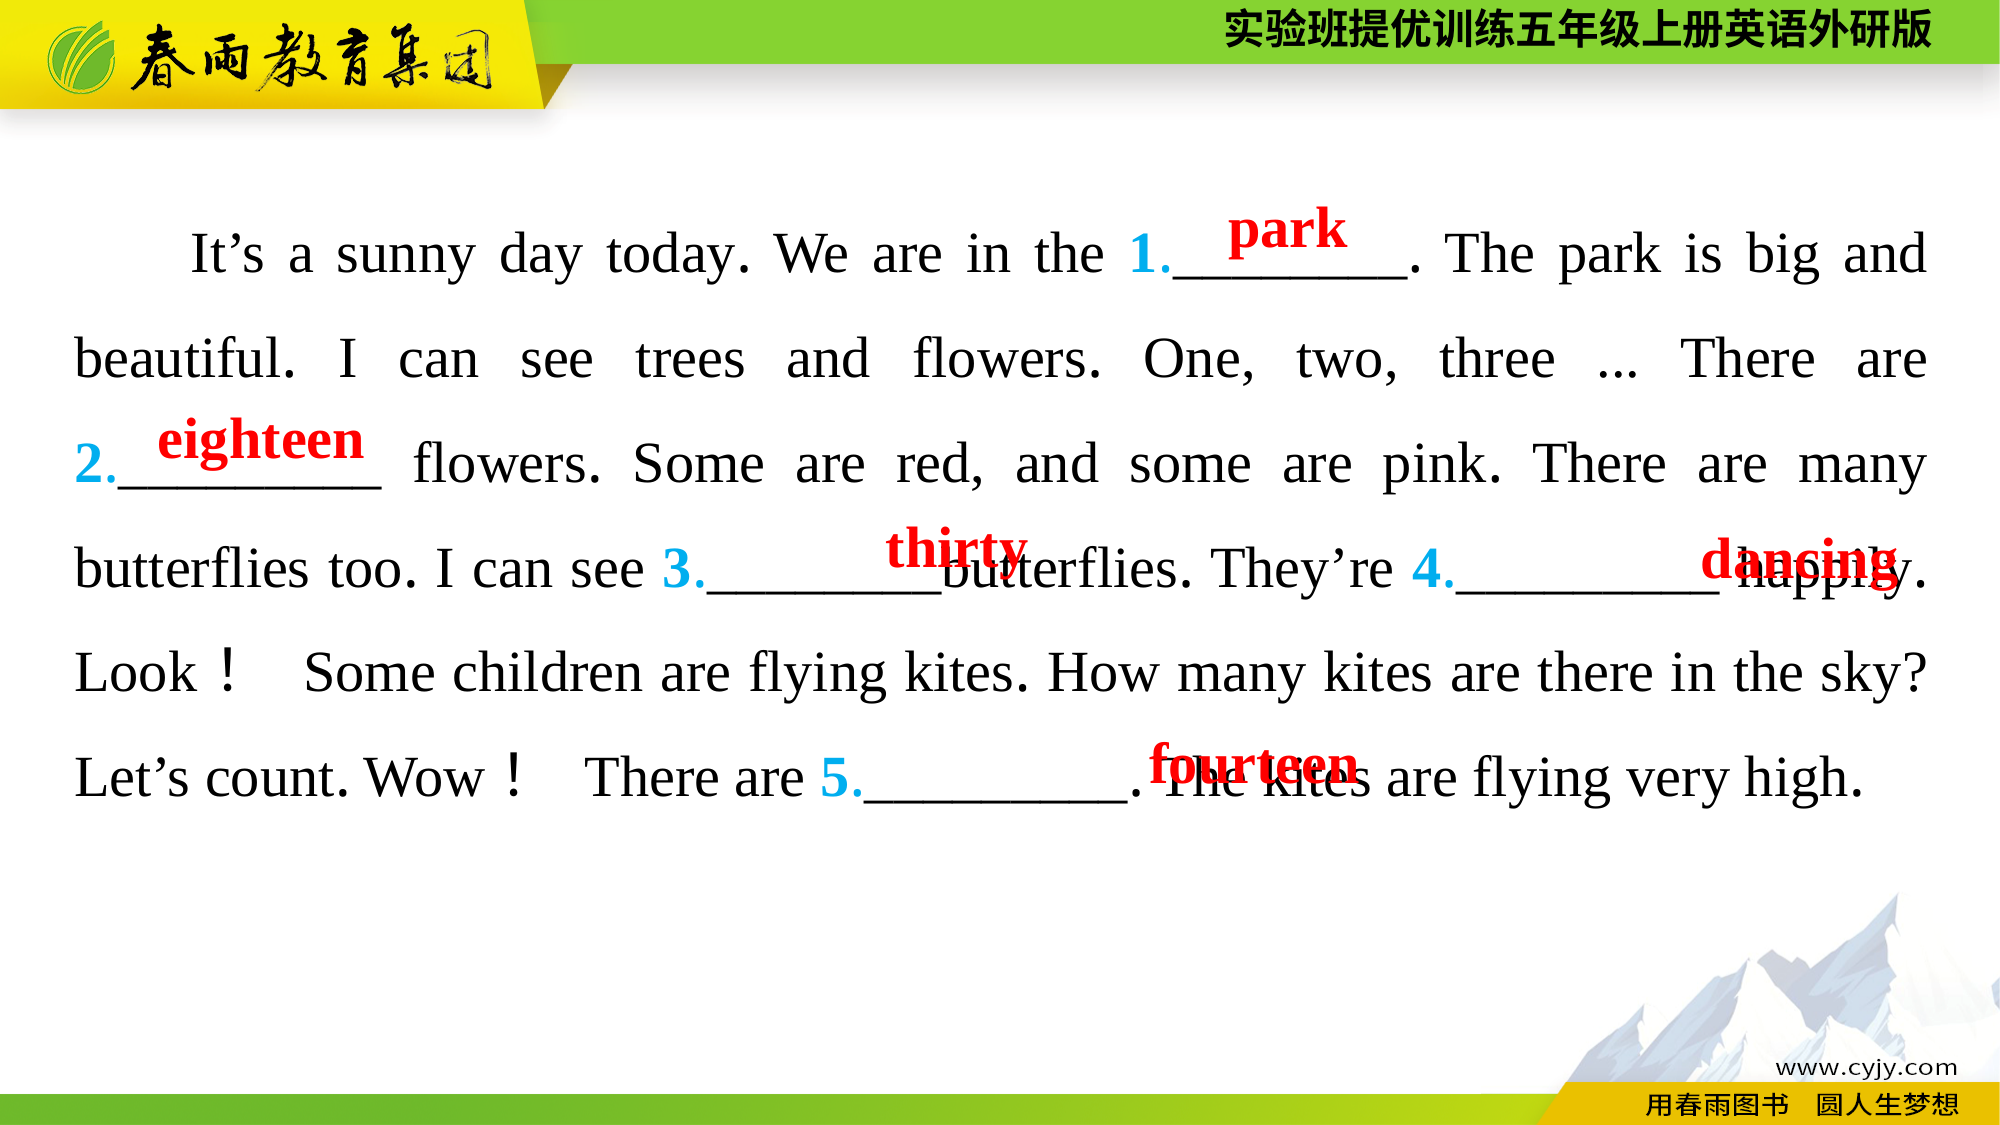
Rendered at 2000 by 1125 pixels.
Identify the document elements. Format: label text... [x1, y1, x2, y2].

text_box fourteen [1134, 717, 1375, 803]
text_box park [1213, 181, 1364, 267]
picture [0, 0, 2000, 1125]
text_box eighteen [143, 393, 381, 478]
text_box dancing [1686, 477, 1914, 598]
list It’s a sunny day today. We are in the 1.________. The park is big and beautiful. I can see trees and flowers. One, two, three ... There are 2._________ flowers. Some are red, and some are pink. There are many butterflies too. I can see 3.________butterflies. They’re 4._________ happily. Look！ Some children are flying kites. How many kites are there in the sky? Let’s count. Wow！ There are 5._________. The kites are flying very high. [59, 171, 1944, 929]
text_box thirty [870, 501, 1044, 587]
